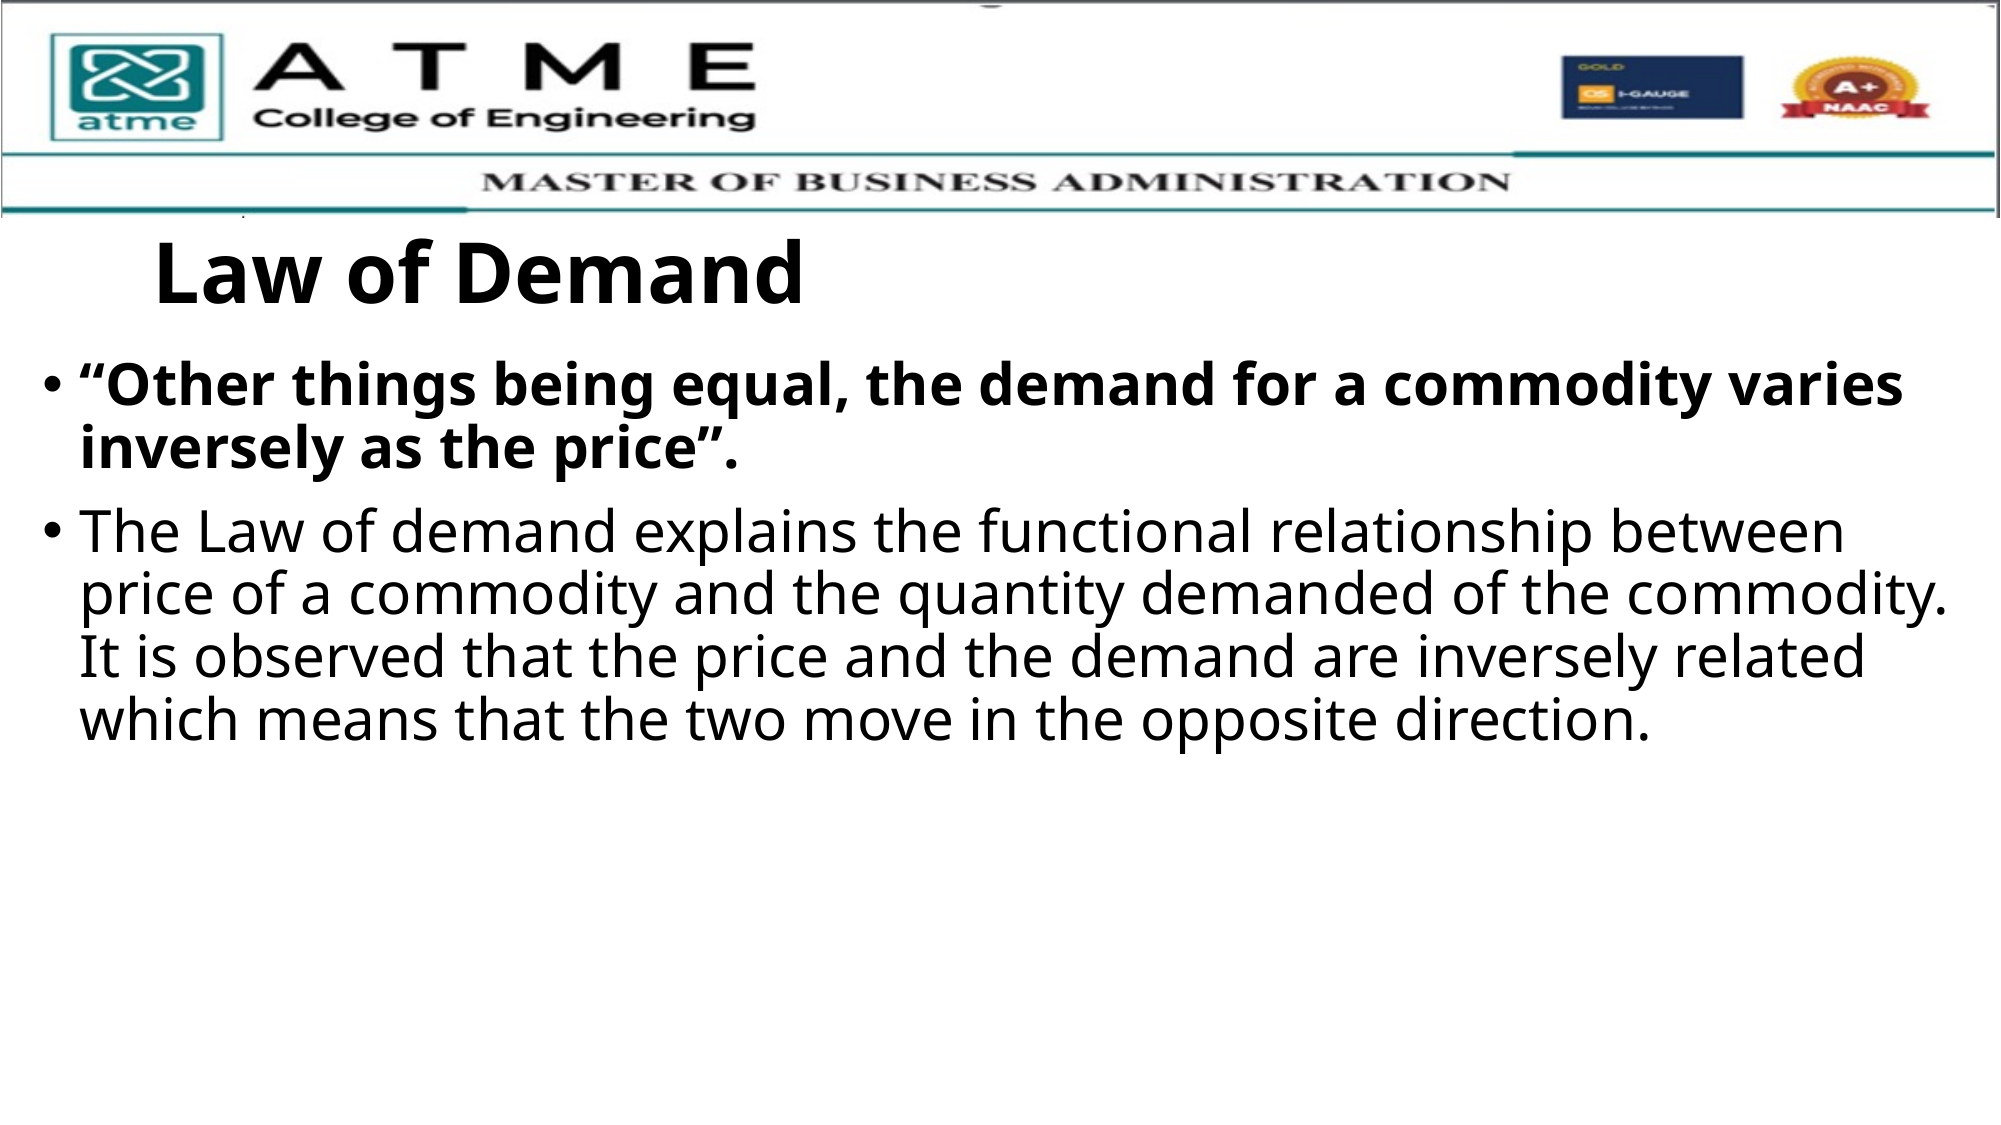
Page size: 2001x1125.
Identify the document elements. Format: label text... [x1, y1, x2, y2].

list “Other things being equal, the demand for a commodity varies inversely as the price”. The Law of demand explains the functional relationship between price of a commodity and the quantity demanded of the commodity. It is observed that the price and the demand are inversely related which means that the two move in the opposite direction. [27, 347, 2000, 1096]
title Law of Demand [137, 222, 1863, 330]
picture [1, 0, 2000, 218]
